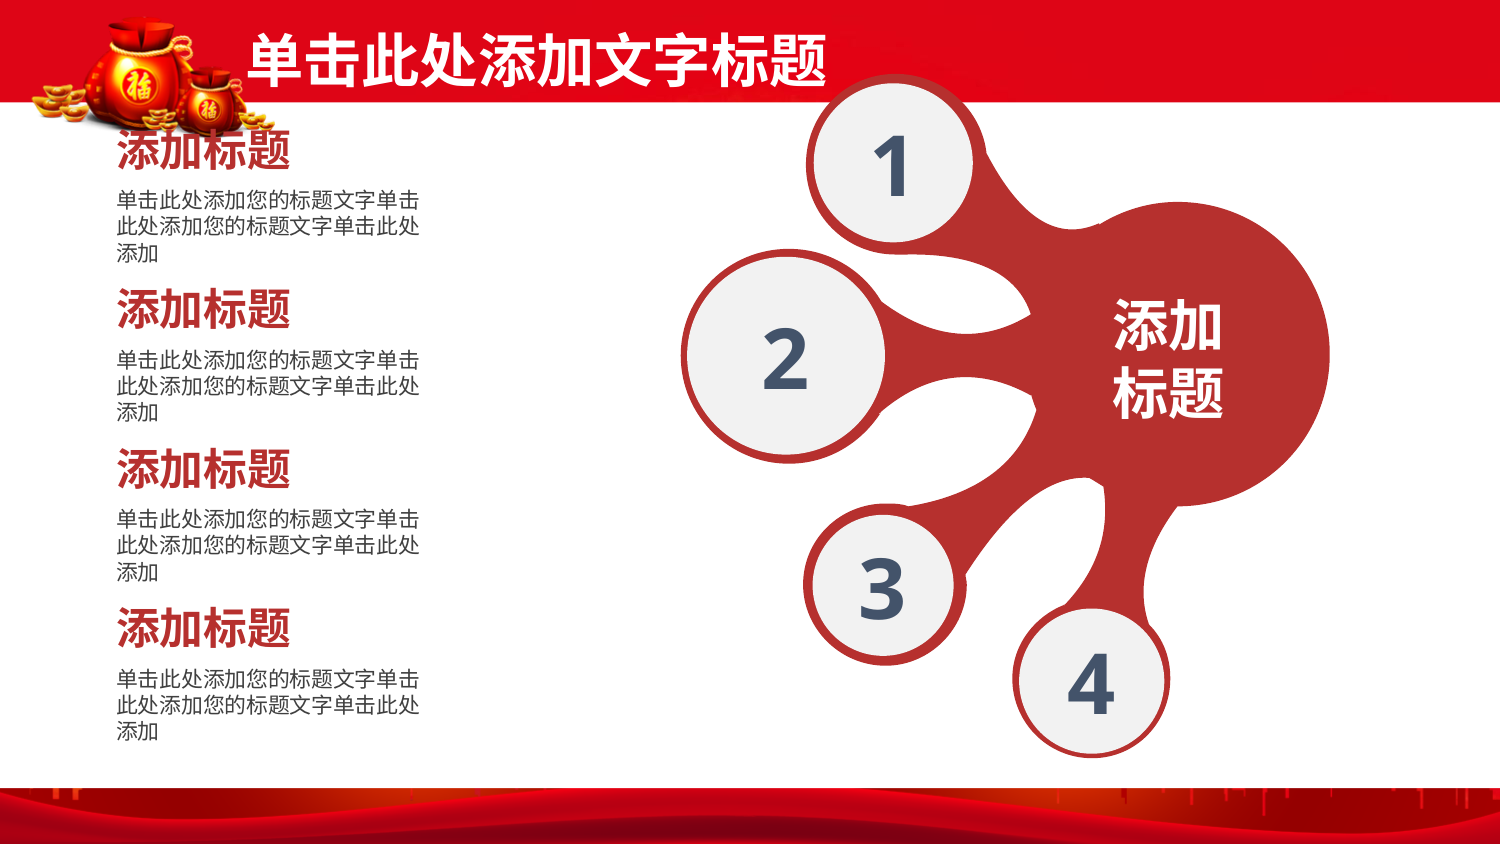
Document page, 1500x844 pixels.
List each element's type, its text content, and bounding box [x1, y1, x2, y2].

text_box [679, 247, 1029, 465]
text_box 2 [686, 255, 886, 456]
text_box 添加标题 [101, 115, 381, 183]
text_box 4 [1018, 607, 1166, 755]
text_box 单击此处添加您的标题文字单击此处添加您的标题文字单击此处添加 [101, 338, 457, 433]
text_box [802, 72, 1331, 760]
text_box 单击此处添加您的标题文字单击此处添加您的标题文字单击此处添加 [101, 657, 457, 752]
text_box 单击此处添加您的标题文字单击此处添加您的标题文字单击此处添加 [101, 498, 457, 592]
text_box 添加 标题 [1029, 282, 1309, 433]
text_box 添加标题 [101, 593, 381, 661]
text_box 1 [812, 82, 974, 244]
text_box 单击此处添加您的标题文字单击此处添加您的标题文字单击此处添加 [101, 179, 457, 273]
picture [0, 0, 1500, 139]
text_box 3 [811, 513, 955, 657]
picture [0, 789, 1500, 844]
text_box 添加标题 [101, 434, 381, 502]
text_box 添加标题 [101, 274, 381, 342]
